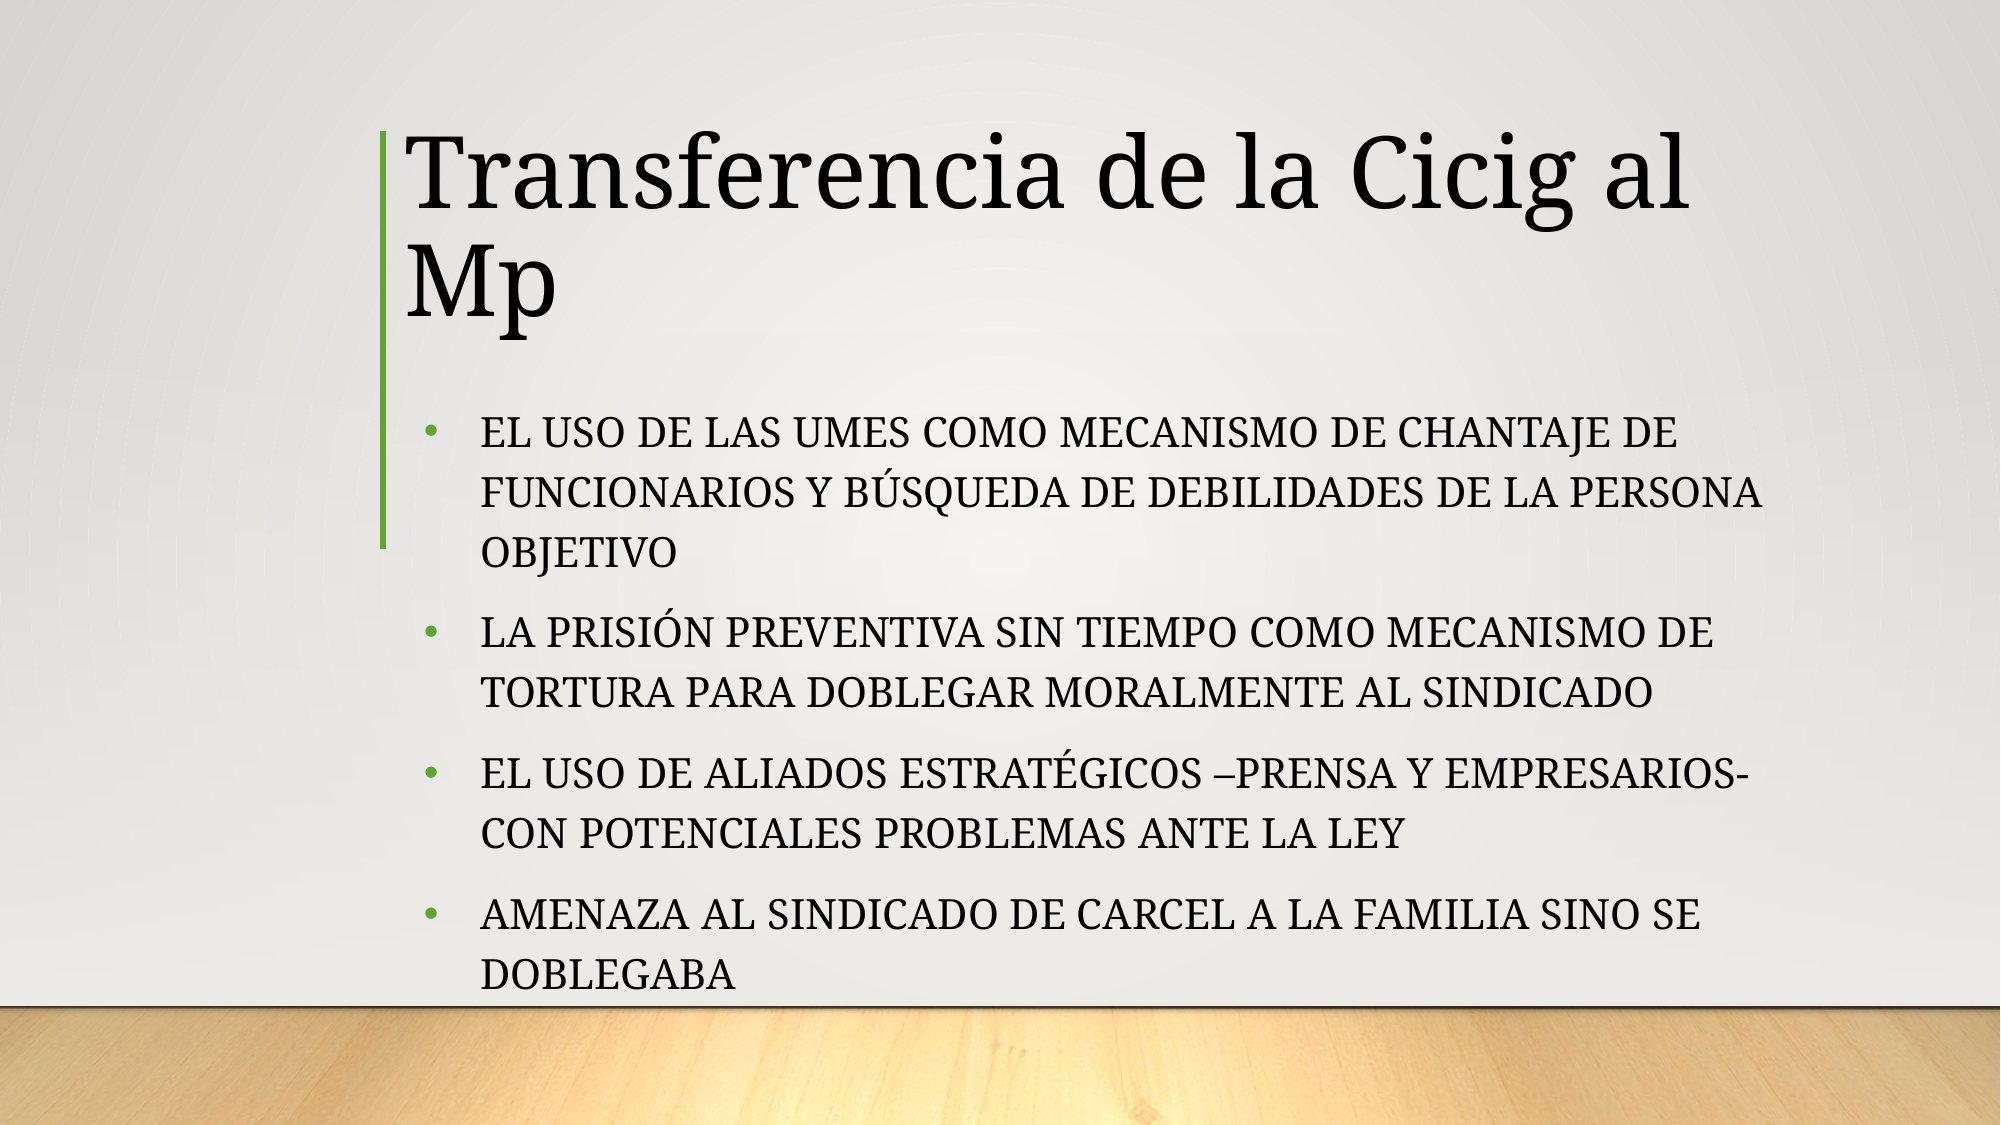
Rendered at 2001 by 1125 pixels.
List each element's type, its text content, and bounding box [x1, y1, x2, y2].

title Transferencia de la Cicig al Mp [389, 0, 1794, 338]
picture [0, 1006, 2000, 1125]
subtitle El uso de las umes como mecanismo de chantaje De funcionarios Y búsqueda De debilidades de la persona objetivo La prisión preventiva sin tiempo como mecanismo de tortura para doblegar moralmente al sindicado El uso de aliados estratégicos –prensa y empresarios- con potenciales problemas ante la ley AMENAZA AL SINDICADO DE CARCEL A LA FAMILIA SINO SE DOBLEGABA [408, 380, 1814, 740]
